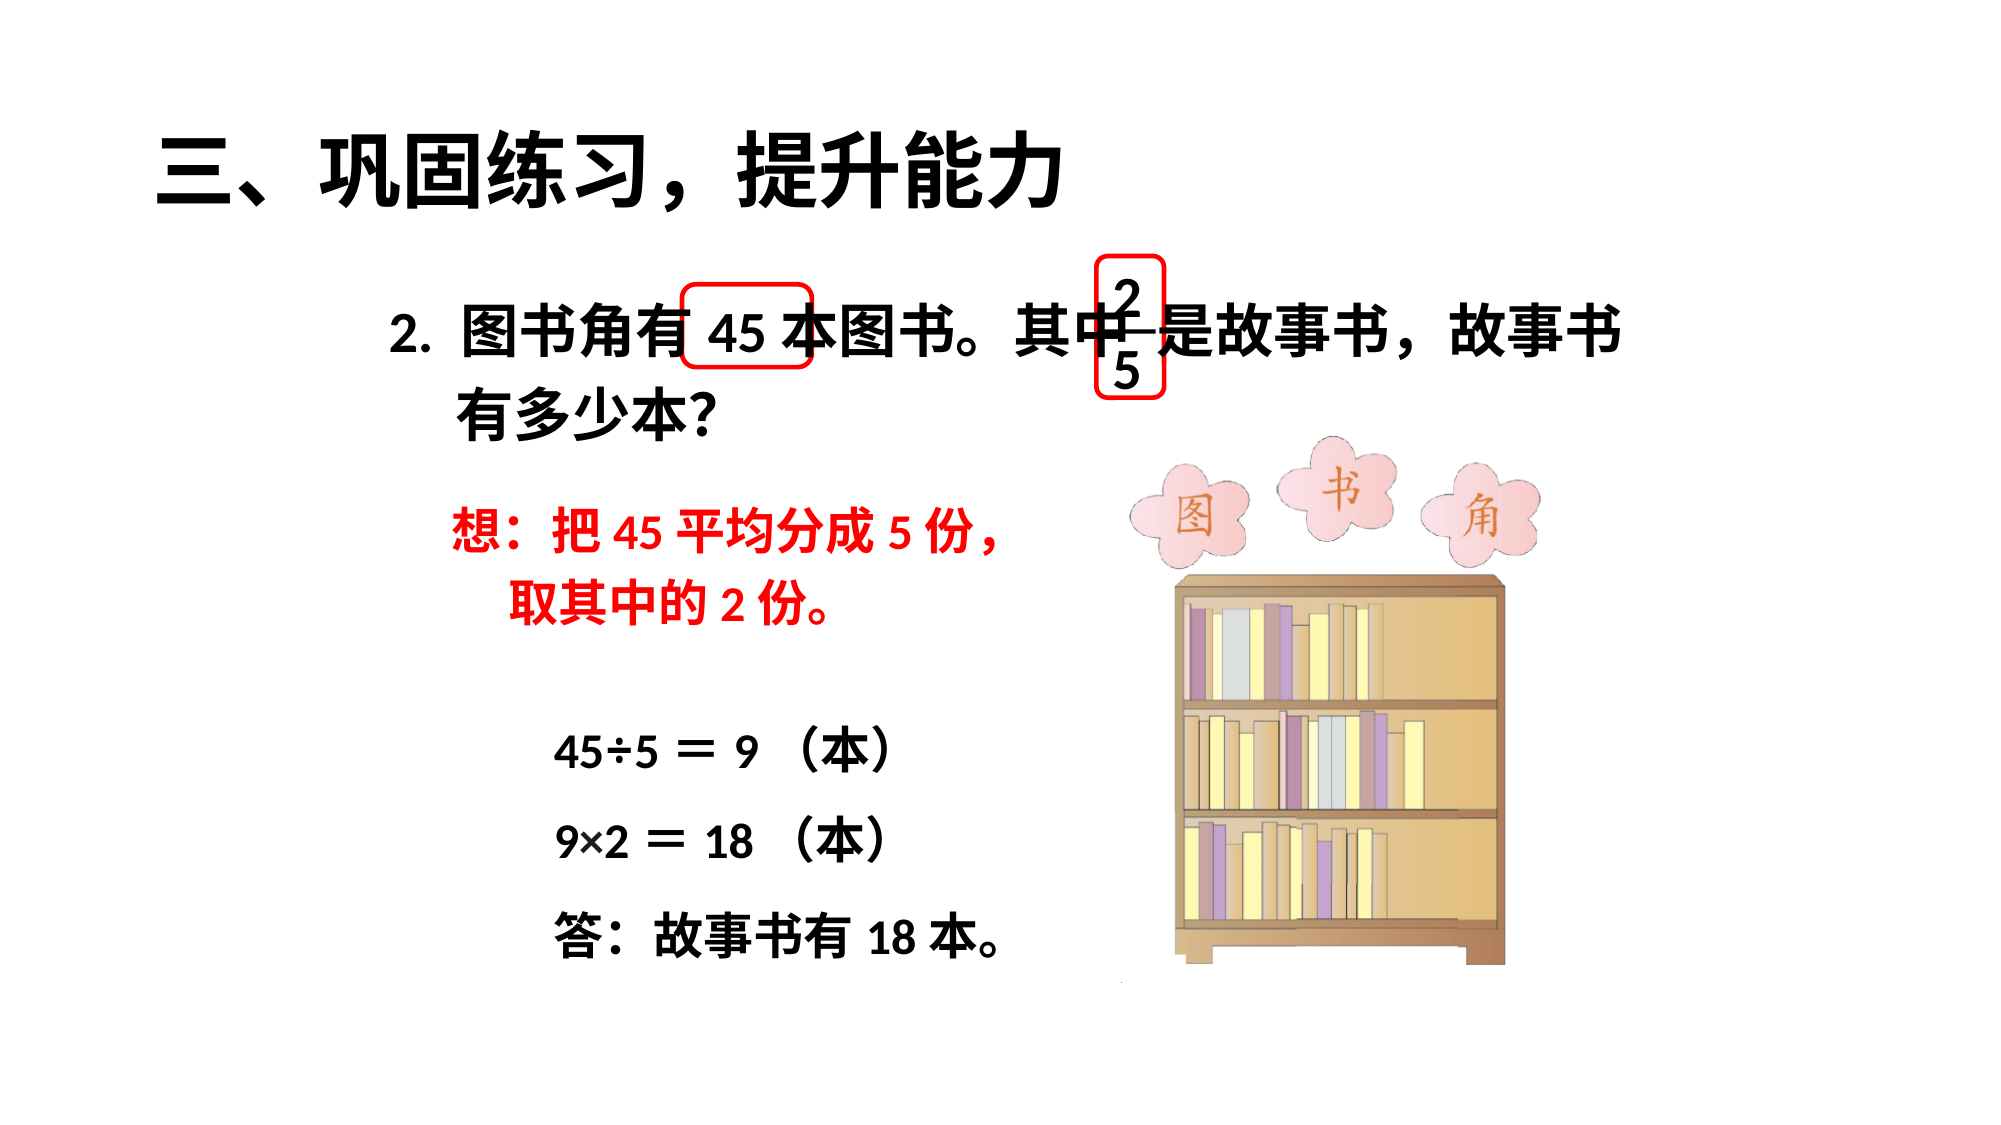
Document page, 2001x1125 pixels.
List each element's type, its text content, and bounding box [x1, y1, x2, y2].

text_box 答：故事书有18本。 [538, 885, 1121, 973]
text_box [373, 238, 1732, 457]
text_box 45÷5＝9（本） 9×2＝18（本） [539, 680, 1059, 876]
picture [1121, 431, 1554, 983]
text_box 想：把45平均分成5份， 取其中的2份。 [436, 479, 1121, 639]
title 三、巩固练习，提升能力 [137, 59, 1863, 278]
